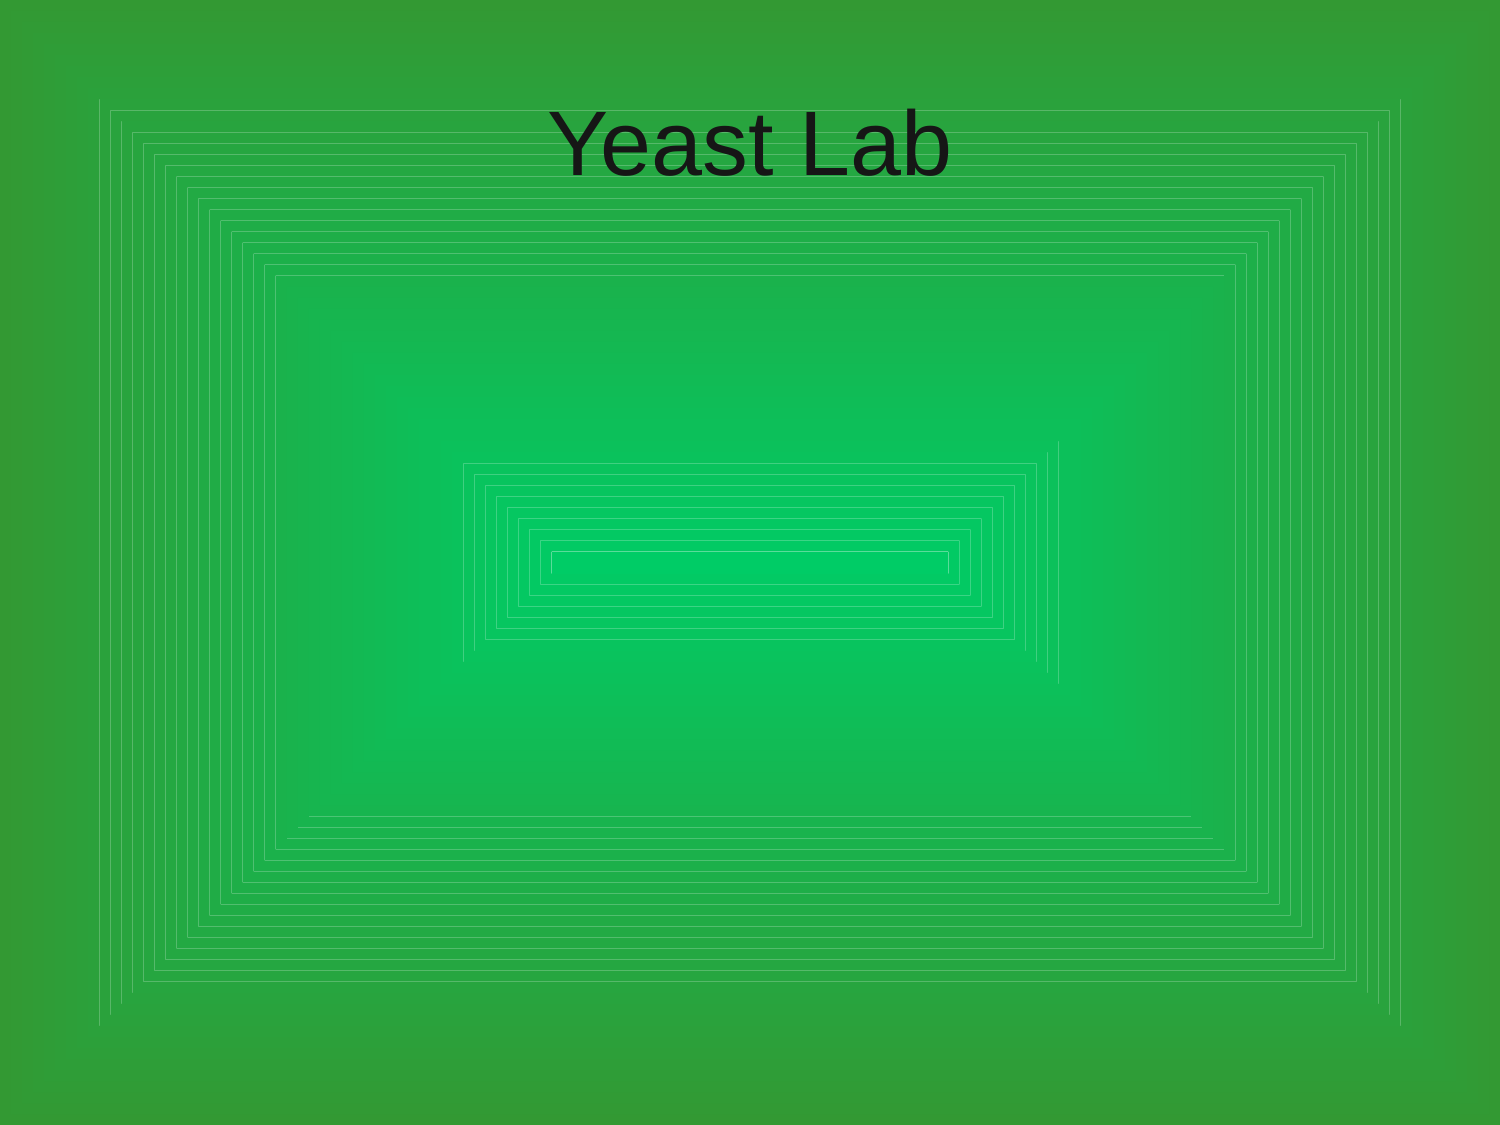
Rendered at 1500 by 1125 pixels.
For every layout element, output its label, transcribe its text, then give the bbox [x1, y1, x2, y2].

title Yeast Lab [74, 44, 1426, 233]
